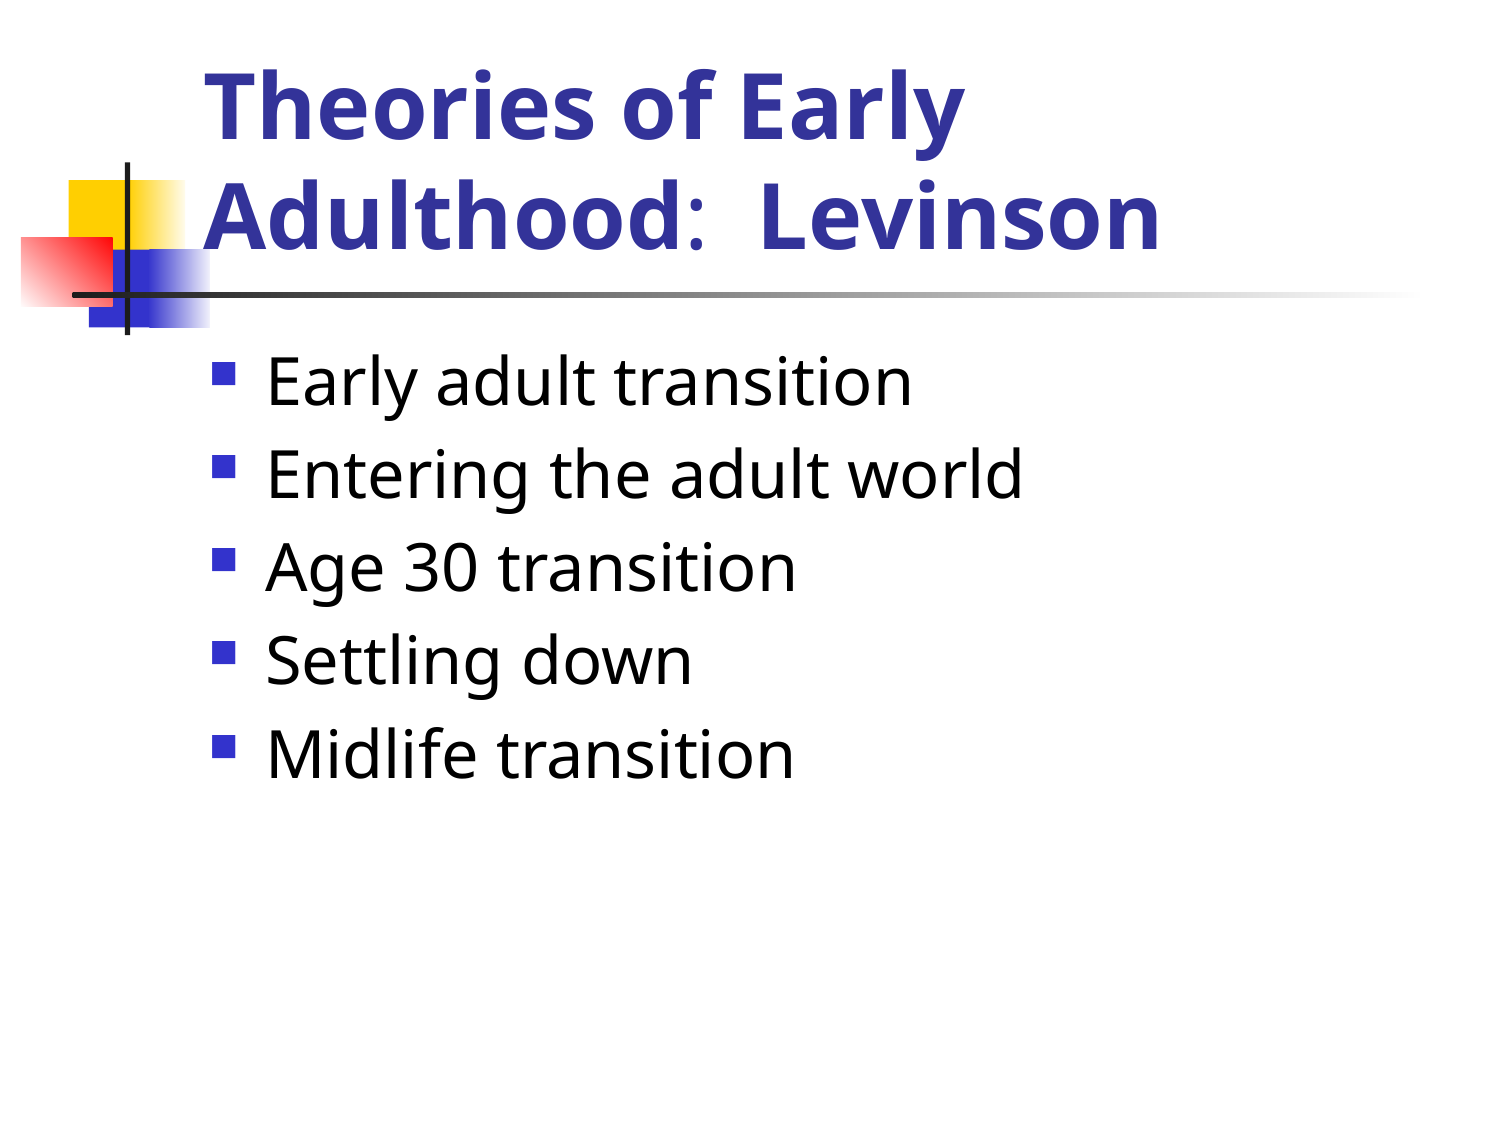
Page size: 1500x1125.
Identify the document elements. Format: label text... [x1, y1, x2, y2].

title Theories of Early Adulthood: Levinson [188, 35, 1468, 275]
list Early adult transition Entering the adult world Age 30 transition Settling down Midlife transition [193, 331, 1469, 1006]
